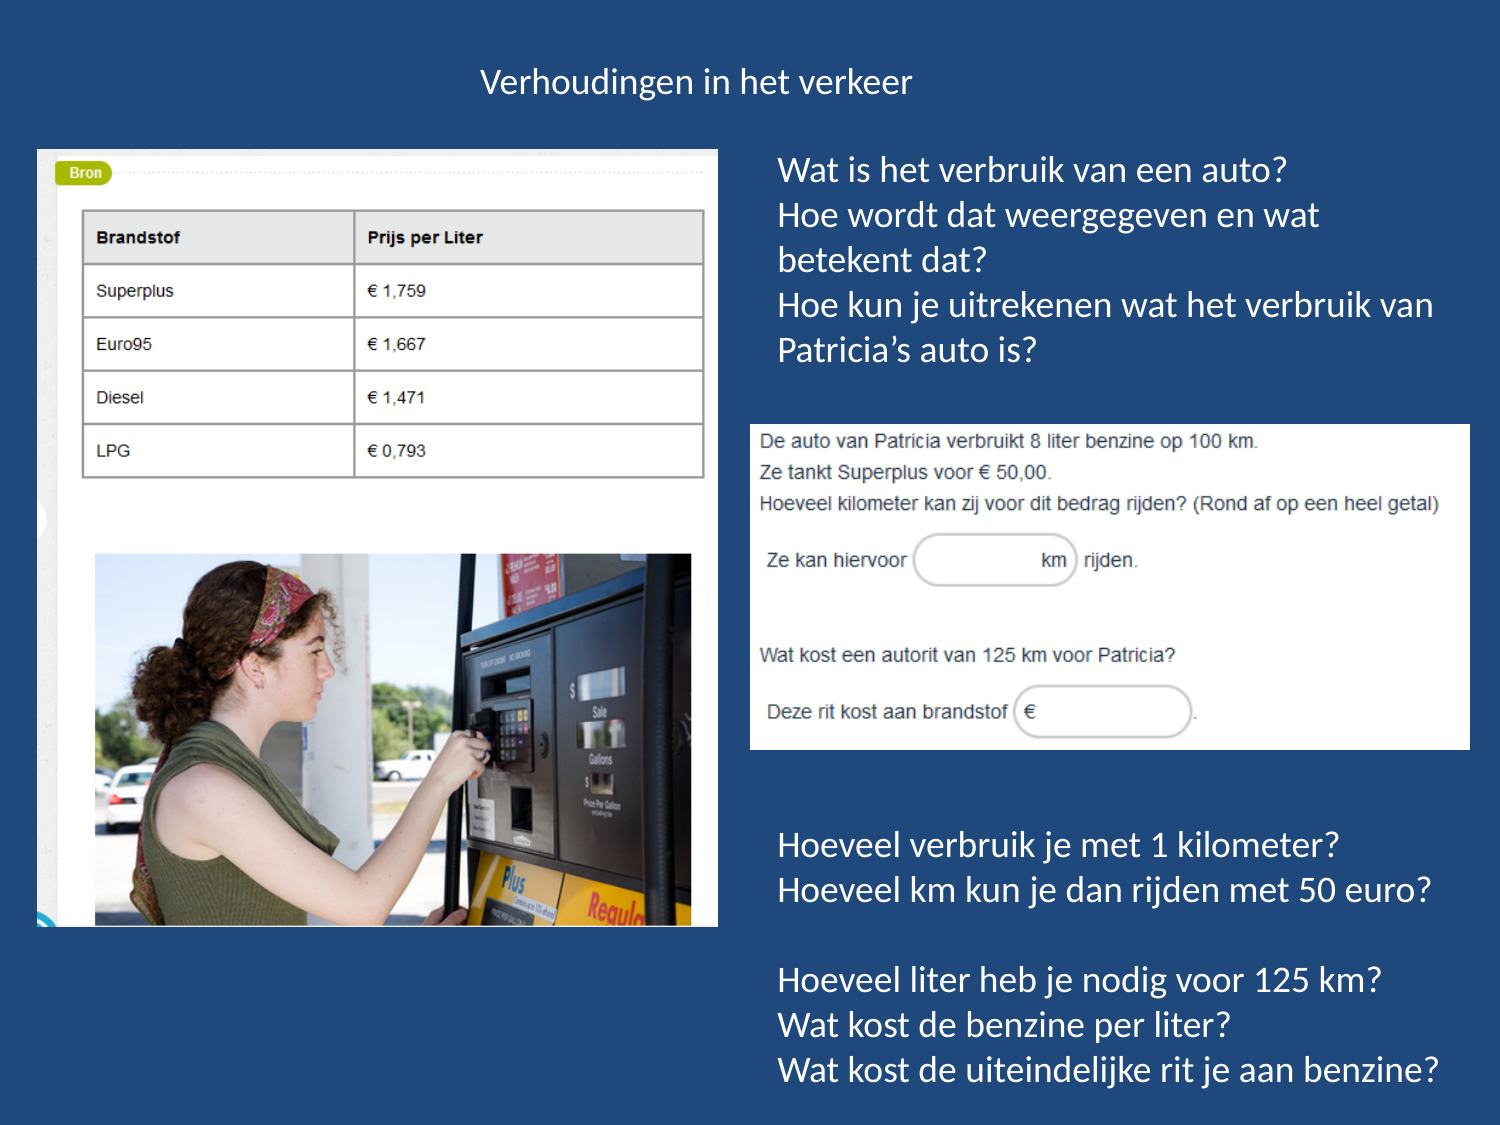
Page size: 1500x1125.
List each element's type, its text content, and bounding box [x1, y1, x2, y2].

text_box Hoeveel verbruik je met 1 kilometer? Hoeveel km kun je dan rijden met 50 euro? Hoeveel liter heb je nodig voor 125 km? Wat kost de benzine per liter? Wat kost de uiteindelijke rit je aan benzine? [762, 812, 1463, 1098]
text_box Wat is het verbruik van een auto? Hoe wordt dat weergegeven en wat betekent dat? Hoe kun je uitrekenen wat het verbruik van Patricia’s auto is? [762, 137, 1475, 378]
picture [37, 149, 718, 927]
text_box Verhoudingen in het verkeer [465, 49, 929, 110]
picture [749, 424, 1470, 751]
